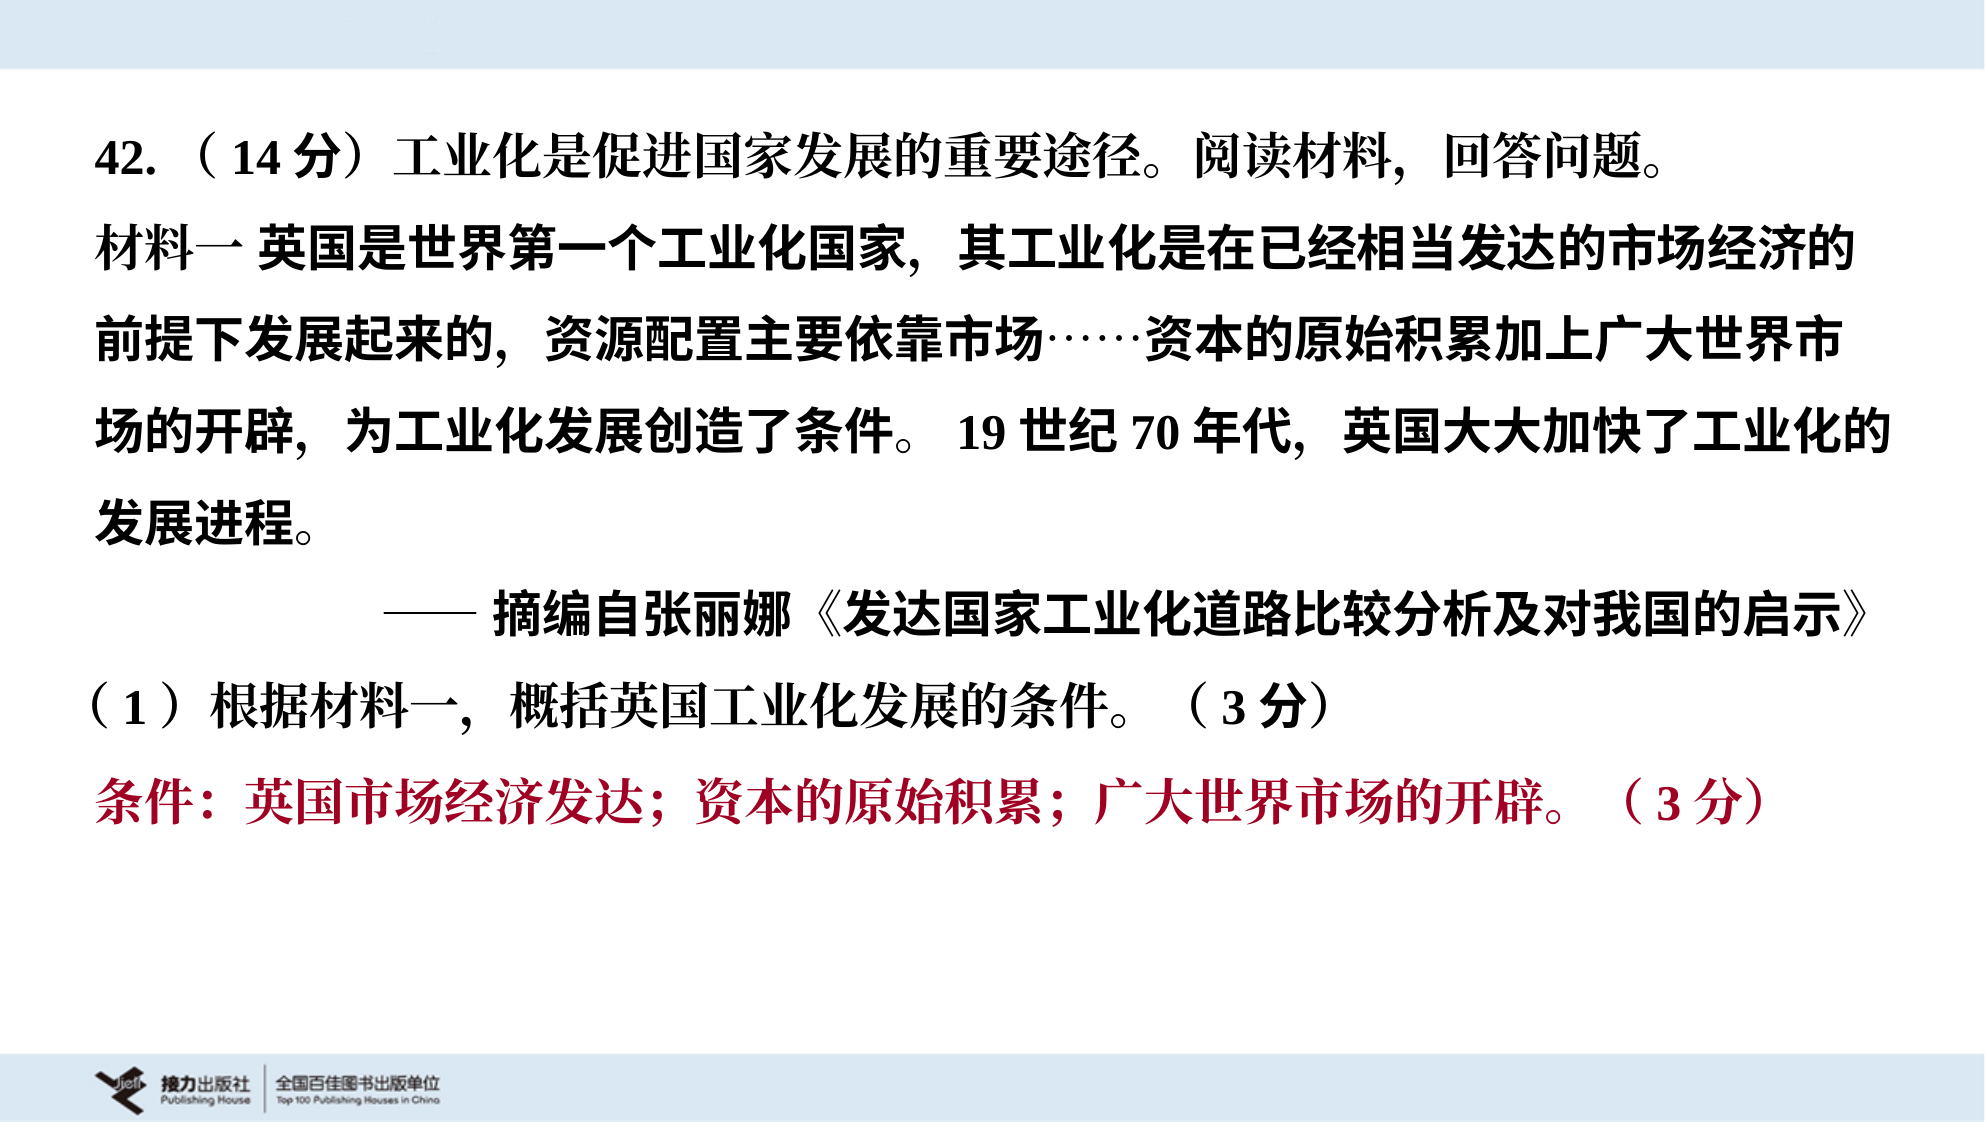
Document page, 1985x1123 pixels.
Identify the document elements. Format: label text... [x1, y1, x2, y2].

text_box 条件：英国市场经济发达；资本的原始积累；广大世界市场的开辟。（3分） [94, 742, 1892, 831]
picture [0, 0, 1985, 1122]
text_box （1）根据材料一，概括英国工业化发展的条件。（3分） [60, 642, 1858, 738]
text_box 42.（14分）工业化是促进国家发展的重要途径。阅读材料，回答问题。 材料一 英国是世界第一个工业化国家，其工业化是在已经相当发达的市场经济的 前提下发展起来的，资源配置主要依靠市场……资本的原始积累加上广大世界市 场的开辟，为工业化发展创造了条件。19世纪70年代，英国大大加快了工业化的 发展进程。 ——摘编自张丽娜《发达国家工业化道路比较分析及对我国的启示》 [94, 92, 1892, 643]
